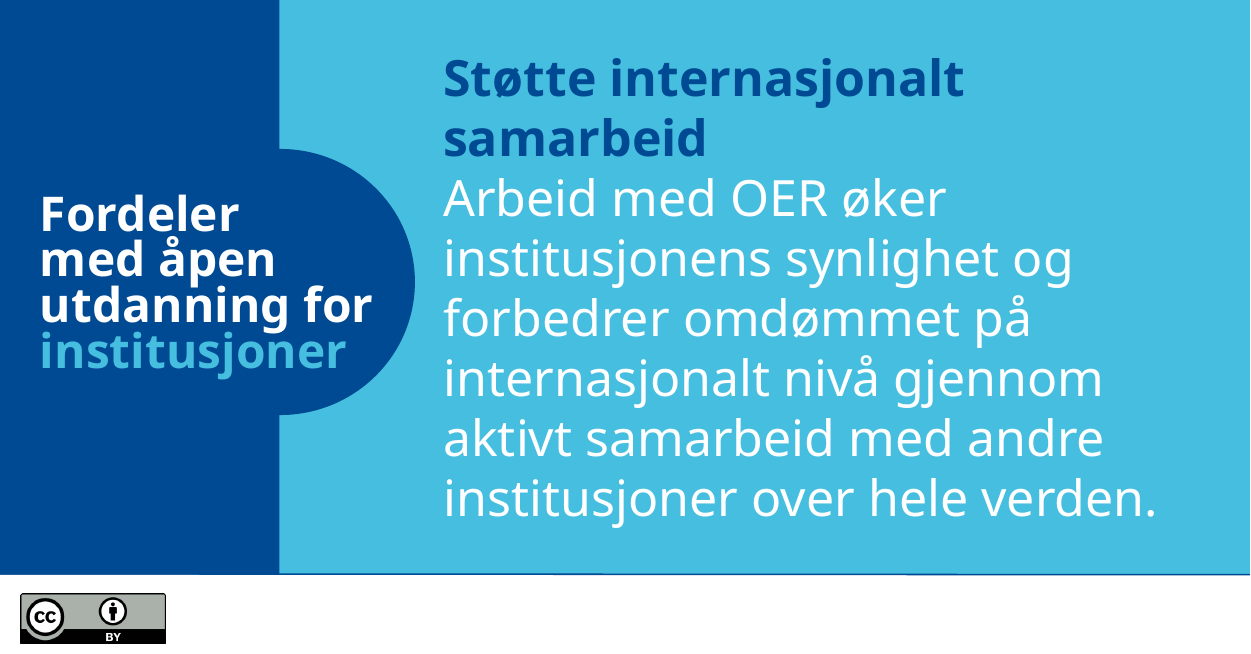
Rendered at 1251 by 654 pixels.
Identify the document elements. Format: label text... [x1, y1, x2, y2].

text_box Støtte internasjonalt samarbeid Arbeid med OER øker institusjonens synlighet og forbedrer omdømmet på internasjonalt nivå gjennom aktivt samarbeid med andre institusjoner over hele verden. [428, 31, 1178, 542]
text_box [206, 393, 355, 416]
text_box [195, 148, 366, 179]
text_box Fordeler med åpen utdanning for institusjoner [24, 179, 420, 393]
text_box [0, 0, 280, 573]
picture [20, 592, 166, 645]
text_box [0, 582, 1250, 654]
